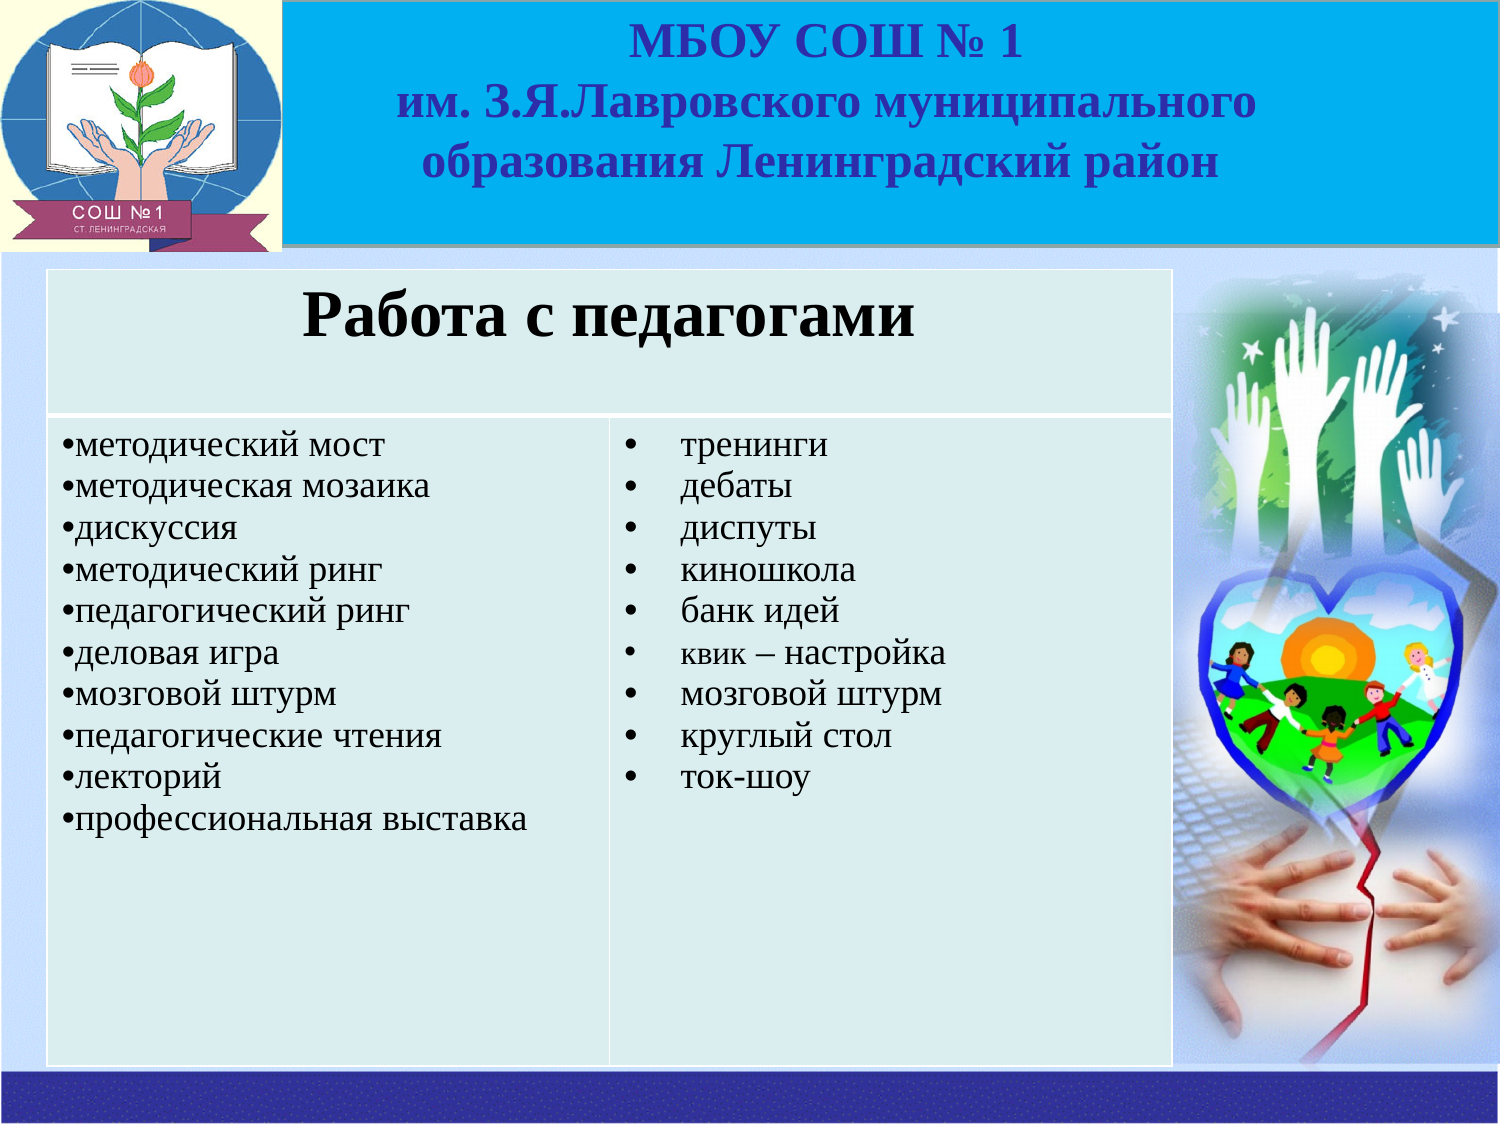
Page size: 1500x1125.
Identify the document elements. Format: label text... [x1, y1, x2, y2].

picture [0, 0, 1500, 1125]
text_box МБОУ СОШ № 1 им. З.Я.Лавровского муниципального образования Ленинградский район [368, 0, 1285, 195]
table_cell методический мост методическая мозаика дискуссия методический ринг педагогический ринг деловая игра мозговой штурм педагогические чтения лекторий профессиональная выставка [48, 418, 609, 1065]
table_cell тренинги дебаты диспуты киношкола банк идей квик – настройка мозговой штурм круглый стол ток-шоу [610, 418, 1170, 1065]
table_header Работа с педагогами [48, 270, 1170, 413]
text_box [282, 0, 1500, 248]
